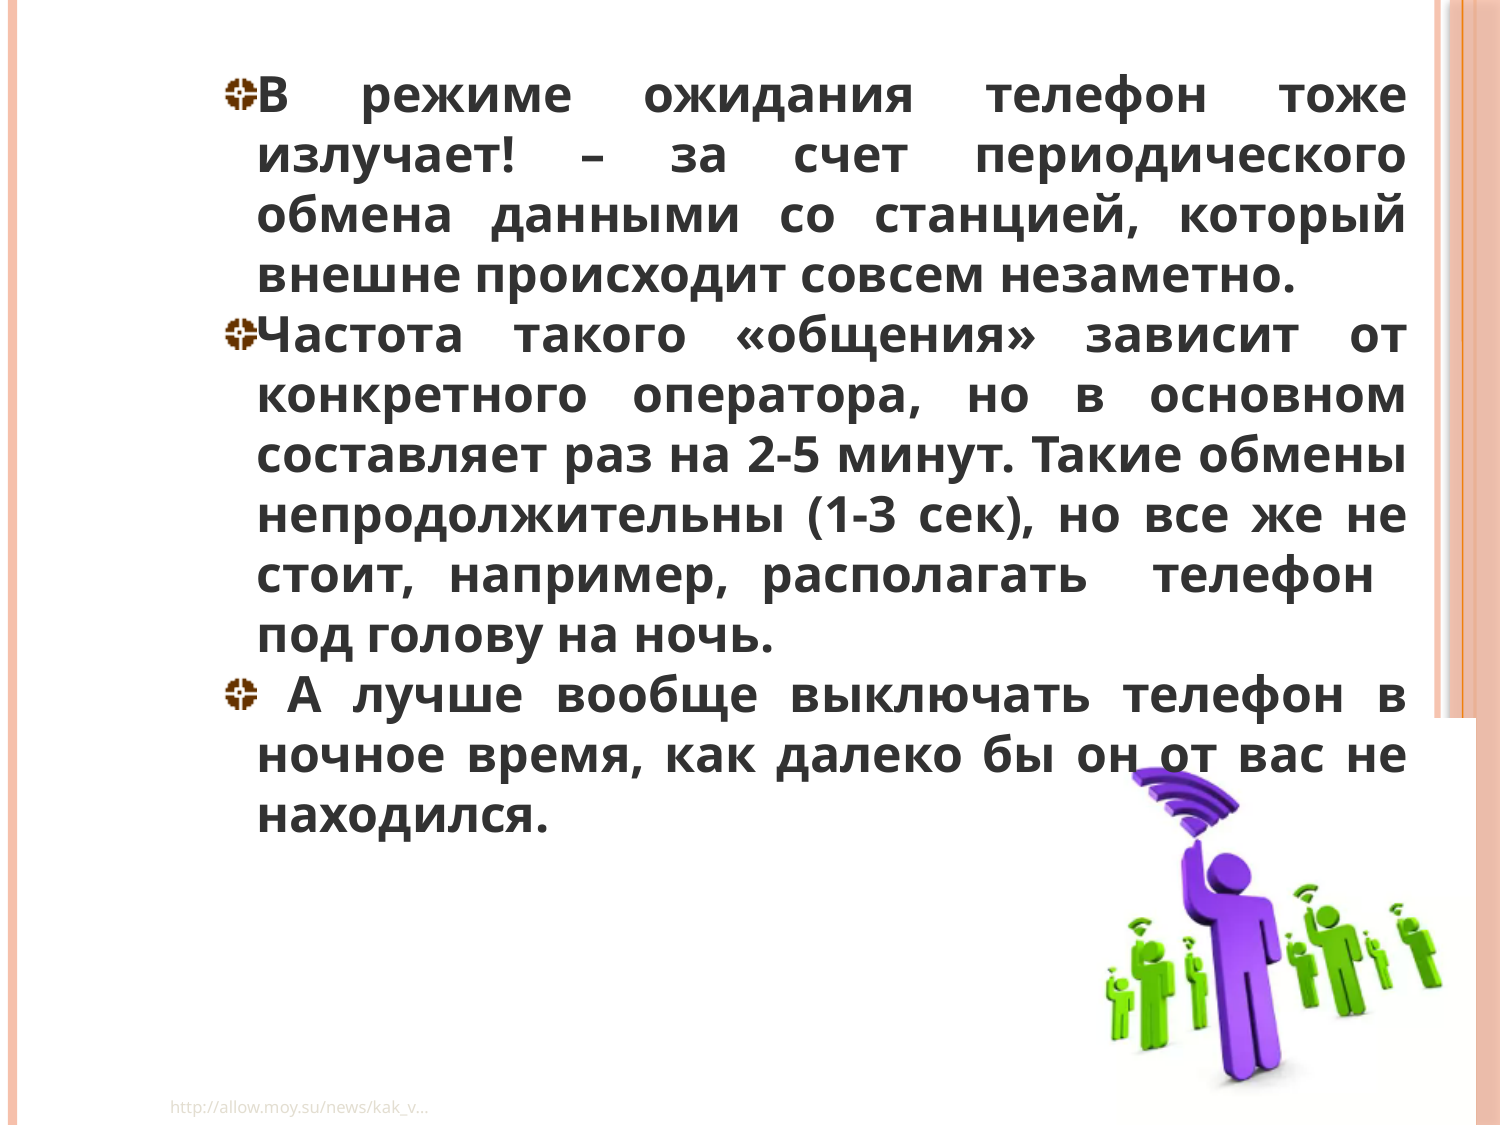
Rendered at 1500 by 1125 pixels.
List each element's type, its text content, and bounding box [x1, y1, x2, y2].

picture [221, 74, 257, 110]
picture [221, 314, 257, 350]
text_box В режиме ожидания телефон тоже излучает! – за счет периодического обмена данными со станцией, который внешне происходит совсем незаметно. Частота такого «общения» зависит от конкретного оператора, но в основном составляет раз на 2-5 минут. Такие обмены непродолжительны (1-3 сек), но все же не стоит, например, располагать телефон под голову на ночь. А лучше вообще выключать телефон в ночное время, как далеко бы он от вас не находился. [206, 54, 1424, 910]
text_box http://allow.moy.su/news/kak_v… [155, 1089, 444, 1125]
picture [221, 674, 257, 710]
picture [1068, 718, 1477, 1125]
